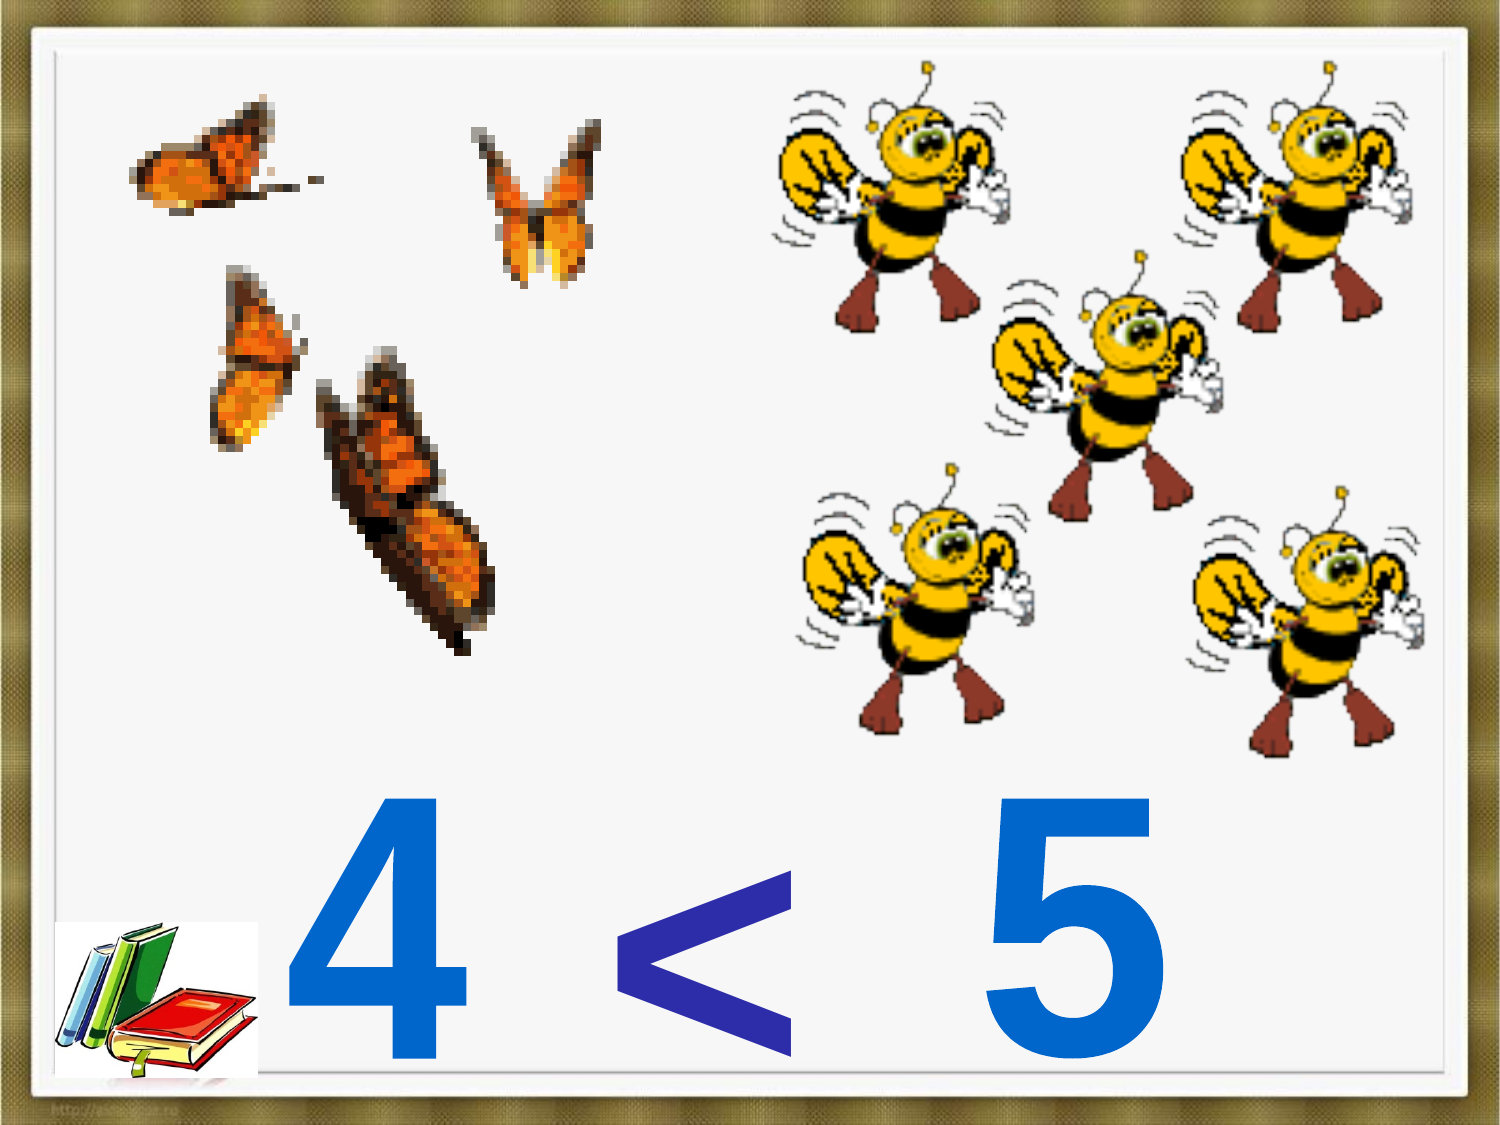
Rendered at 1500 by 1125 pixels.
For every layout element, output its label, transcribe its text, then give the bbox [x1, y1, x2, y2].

picture [0, 0, 1500, 1125]
text_box < [588, 725, 821, 1125]
